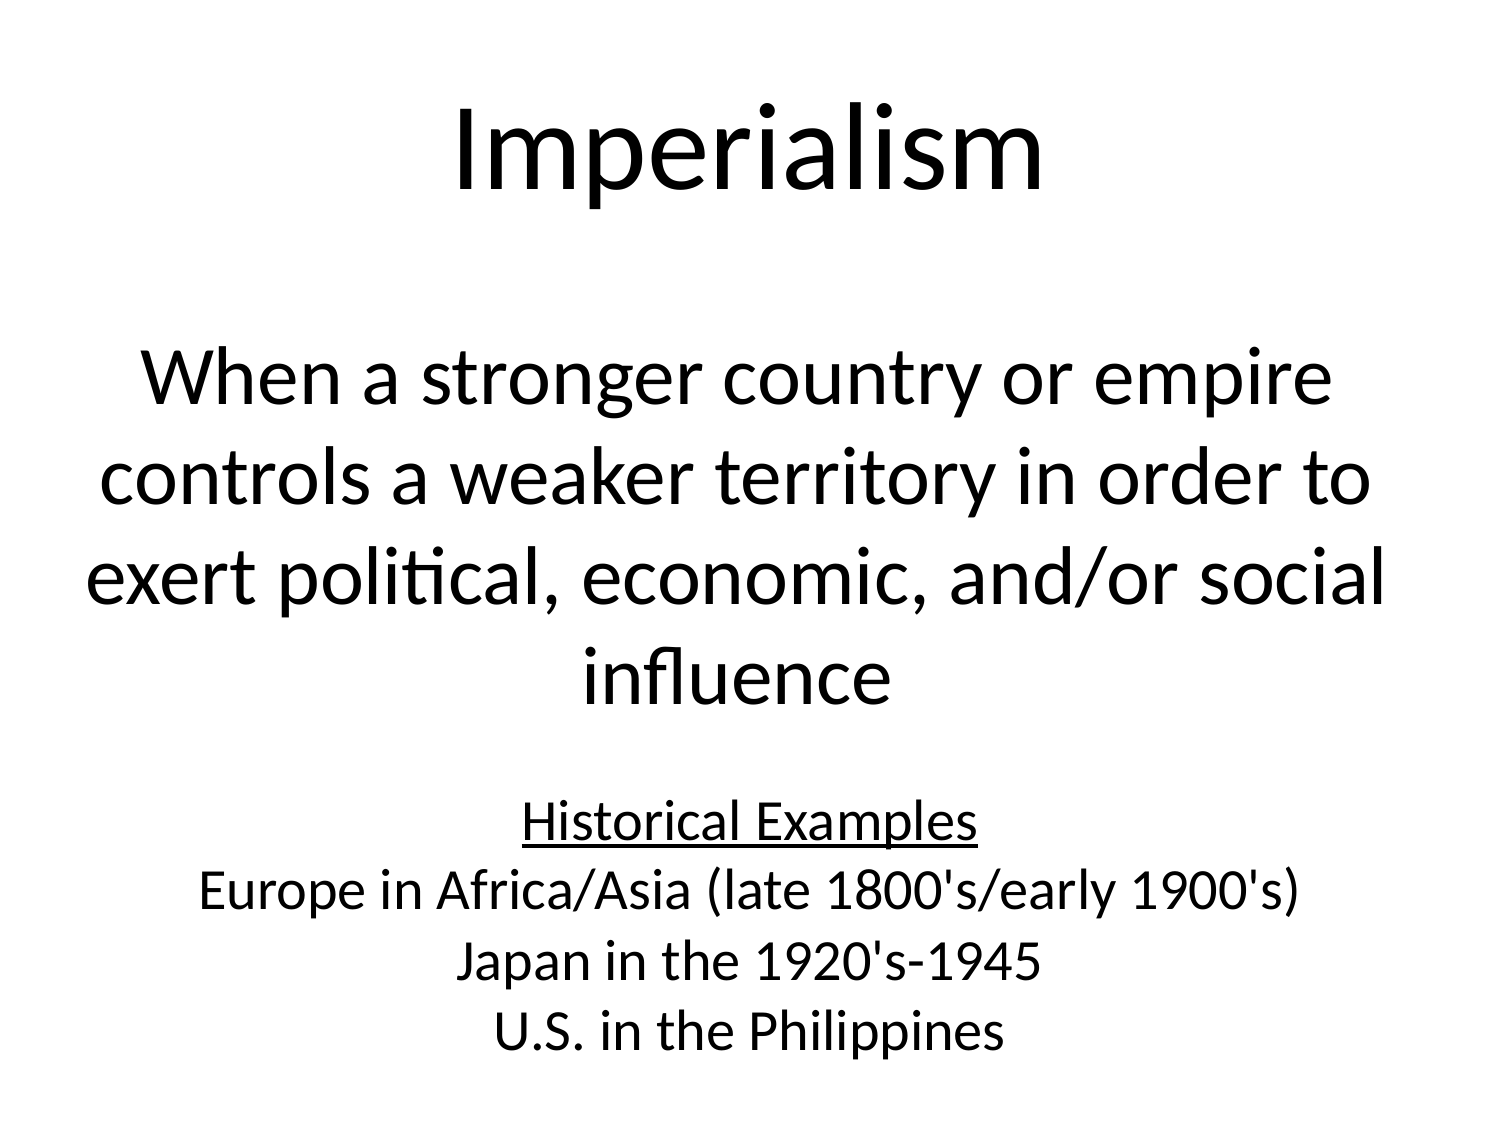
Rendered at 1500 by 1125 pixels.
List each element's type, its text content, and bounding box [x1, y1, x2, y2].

text_box Historical Examples Europe in Africa/Asia (late 1800's/early 1900's) Japan in the 1920's-1945 U.S. in the Philippines [0, 774, 1500, 1069]
subtitle When a stronger country or empire controls a weaker territory in order to exert political, economic, and/or social influence [62, 212, 1413, 774]
title Imperialism [74, 51, 1425, 226]
